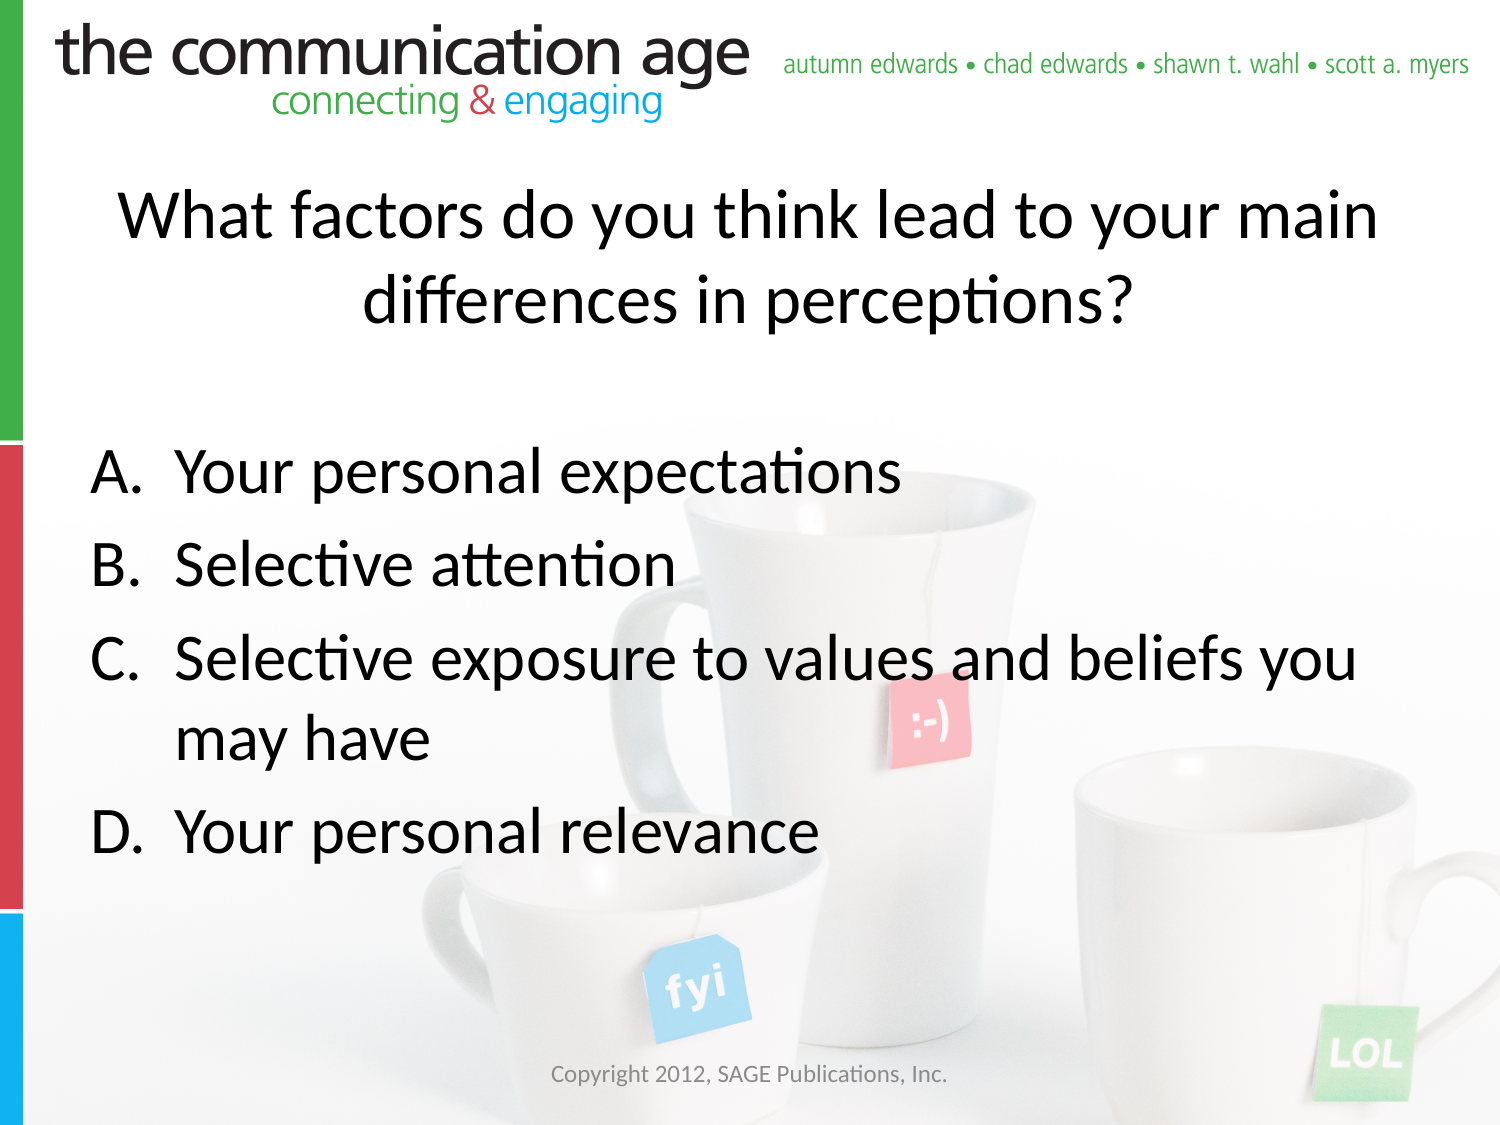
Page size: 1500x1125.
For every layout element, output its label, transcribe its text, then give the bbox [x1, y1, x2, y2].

title What factors do you think lead to your main differences in perceptions? [75, 159, 1425, 347]
picture [0, 0, 1500, 1125]
footer Copyright 2012, SAGE Publications, Inc. [512, 1042, 988, 1103]
list Your personal expectations Selective attention Selective exposure to values and beliefs you may have Your personal relevance [75, 419, 1425, 1005]
